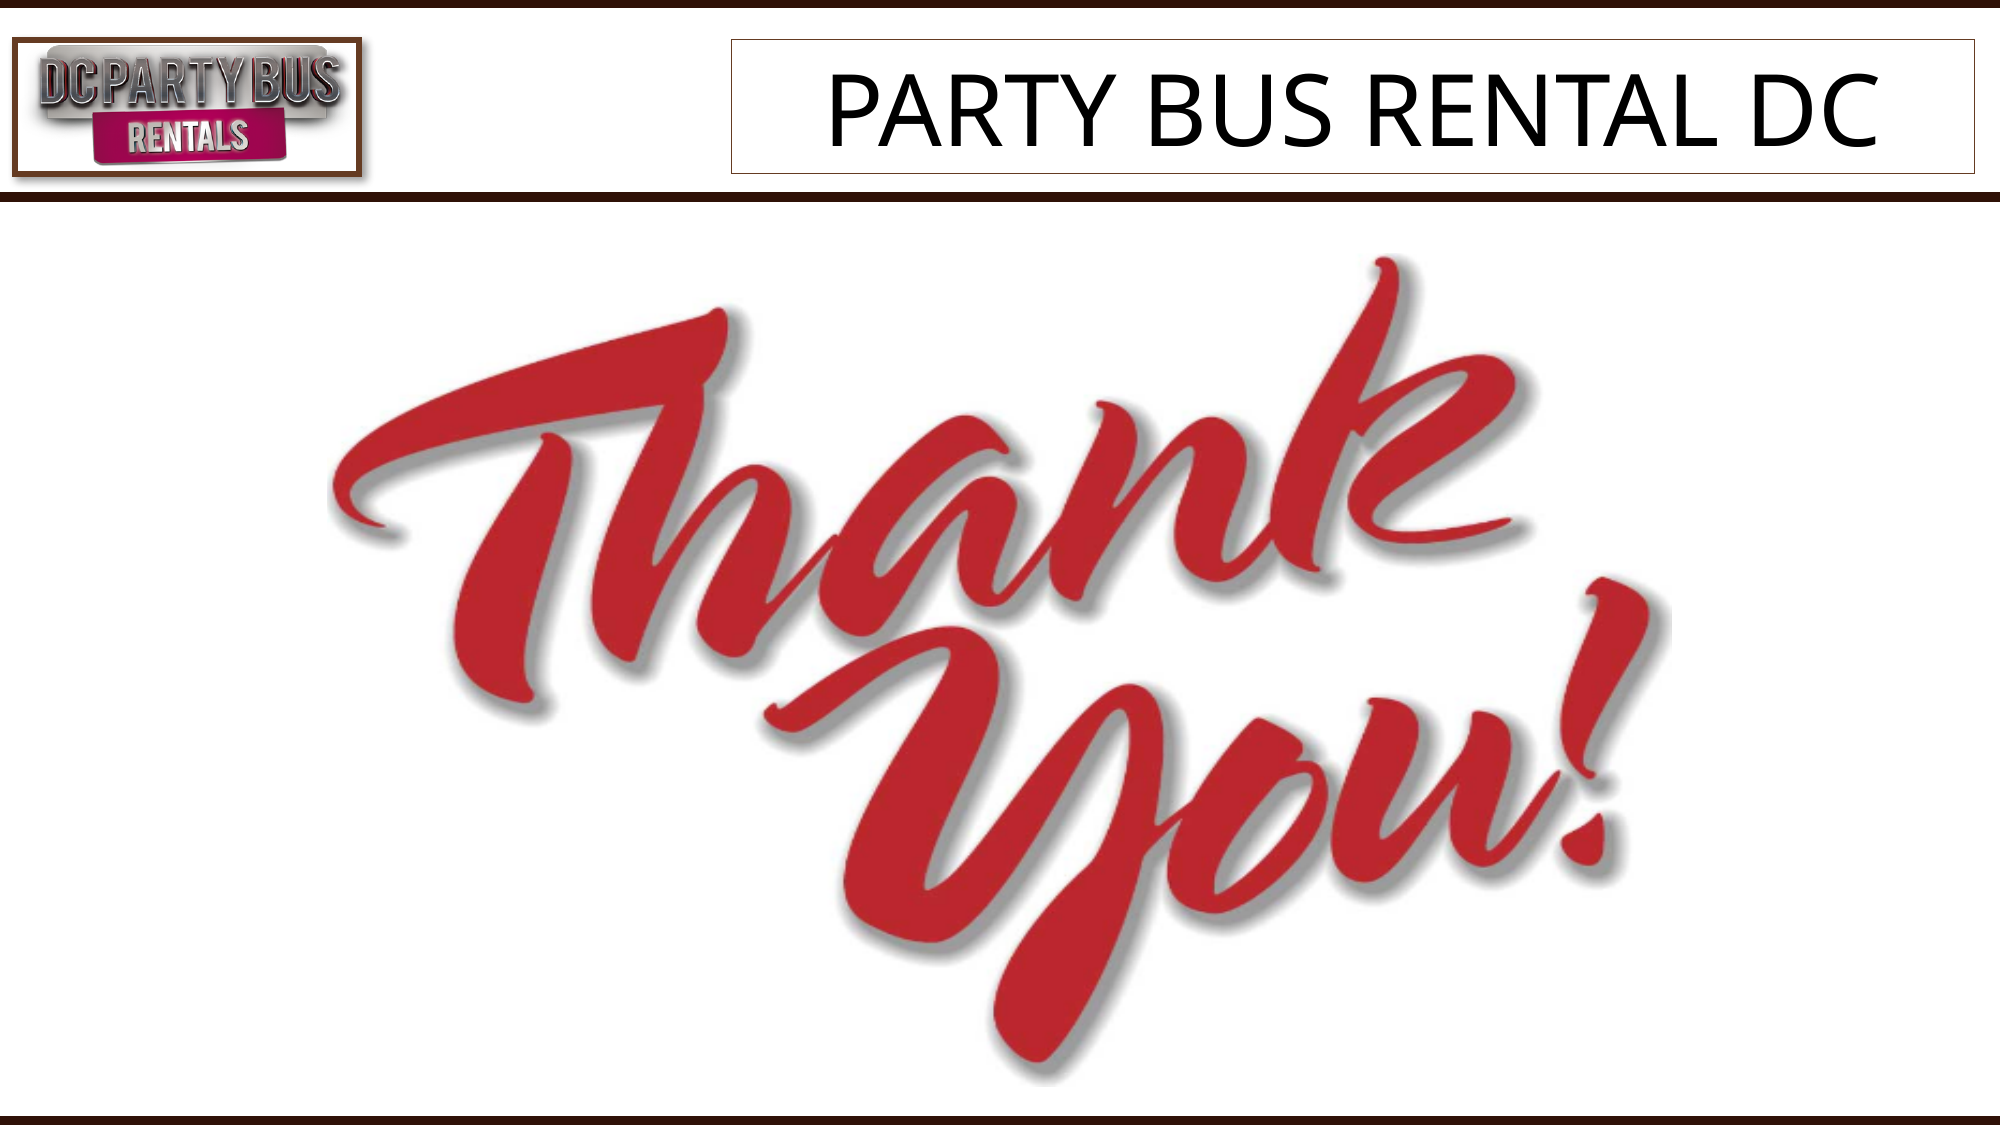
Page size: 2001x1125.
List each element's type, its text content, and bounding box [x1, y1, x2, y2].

text_box [0, 0, 2000, 8]
text_box PARTY BUS RENTAL DC [731, 39, 1975, 174]
text_box [0, 192, 2000, 202]
picture [327, 253, 1672, 1087]
picture [17, 43, 356, 171]
text_box [0, 1116, 2000, 1125]
